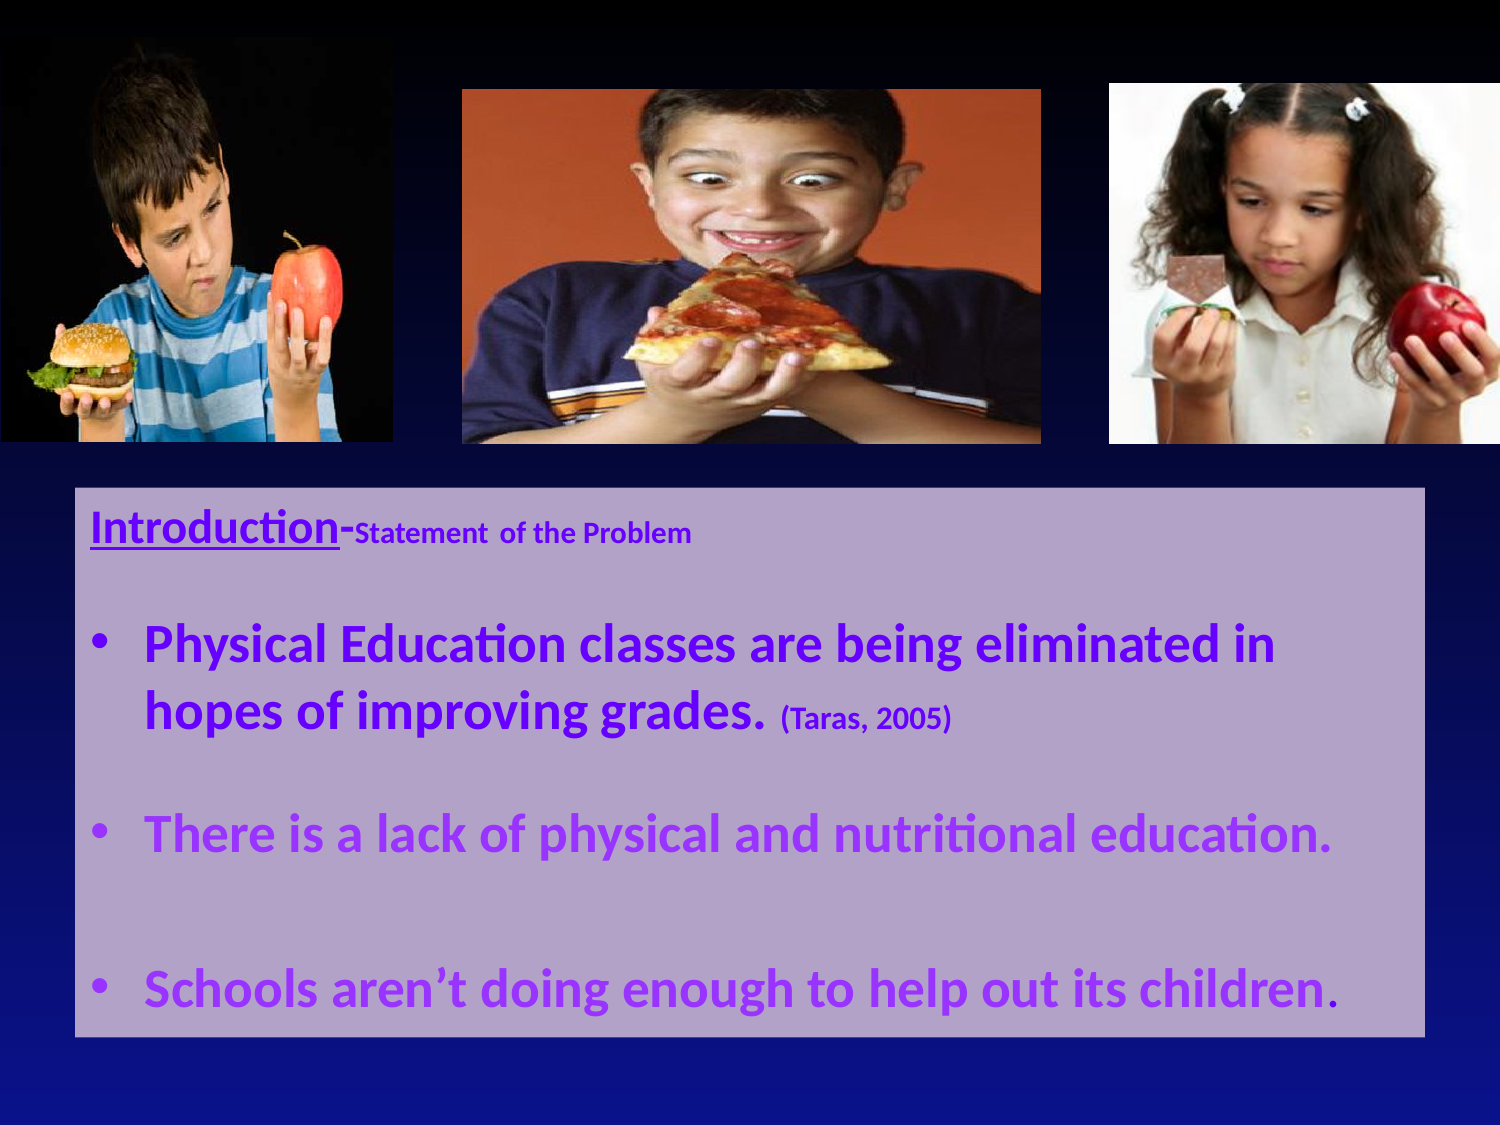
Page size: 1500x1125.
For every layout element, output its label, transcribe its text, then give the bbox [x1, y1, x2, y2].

picture [462, 88, 1041, 445]
picture [1, 37, 393, 442]
picture [1109, 83, 1500, 444]
list Introduction-Statement of the Problem Physical Education classes are being eliminated in hopes of improving grades. (Taras, 2005) There is a lack of physical and nutritional education. Schools aren’t doing enough to help out its children. [75, 487, 1425, 1038]
